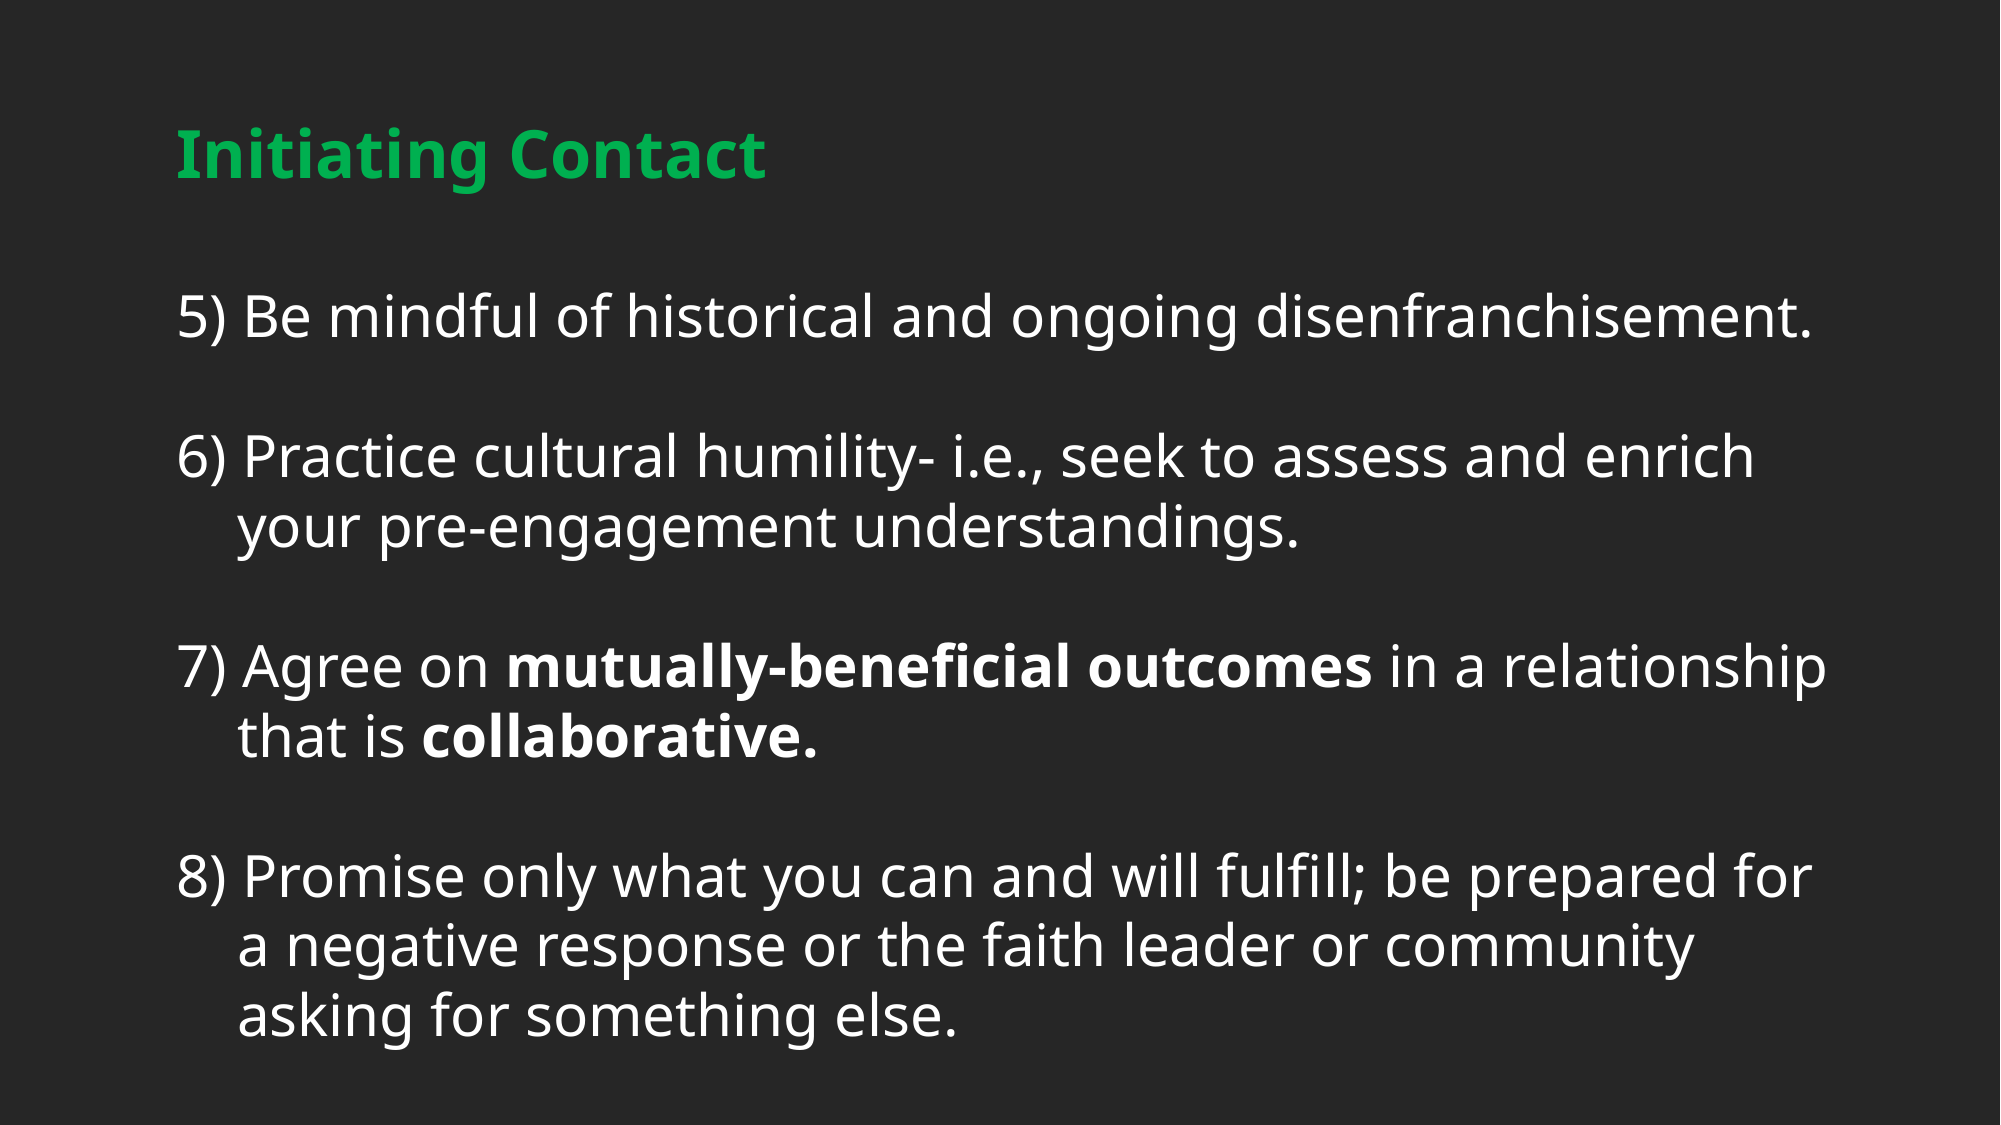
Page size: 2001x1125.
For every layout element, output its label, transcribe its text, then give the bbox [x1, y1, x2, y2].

text_box 5) Be mindful of historical and ongoing disenfranchisement. 6) Practice cultural humility- i.e., seek to assess and enrich your pre-engagement understandings. 7) Agree on mutually-beneficial outcomes in a relationship that is collaborative. 8) Promise only what you can and will fulfill; be prepared for a negative response or the faith leader or community asking for something else. [161, 201, 1878, 1056]
title Initiating Contact [161, 24, 1700, 228]
